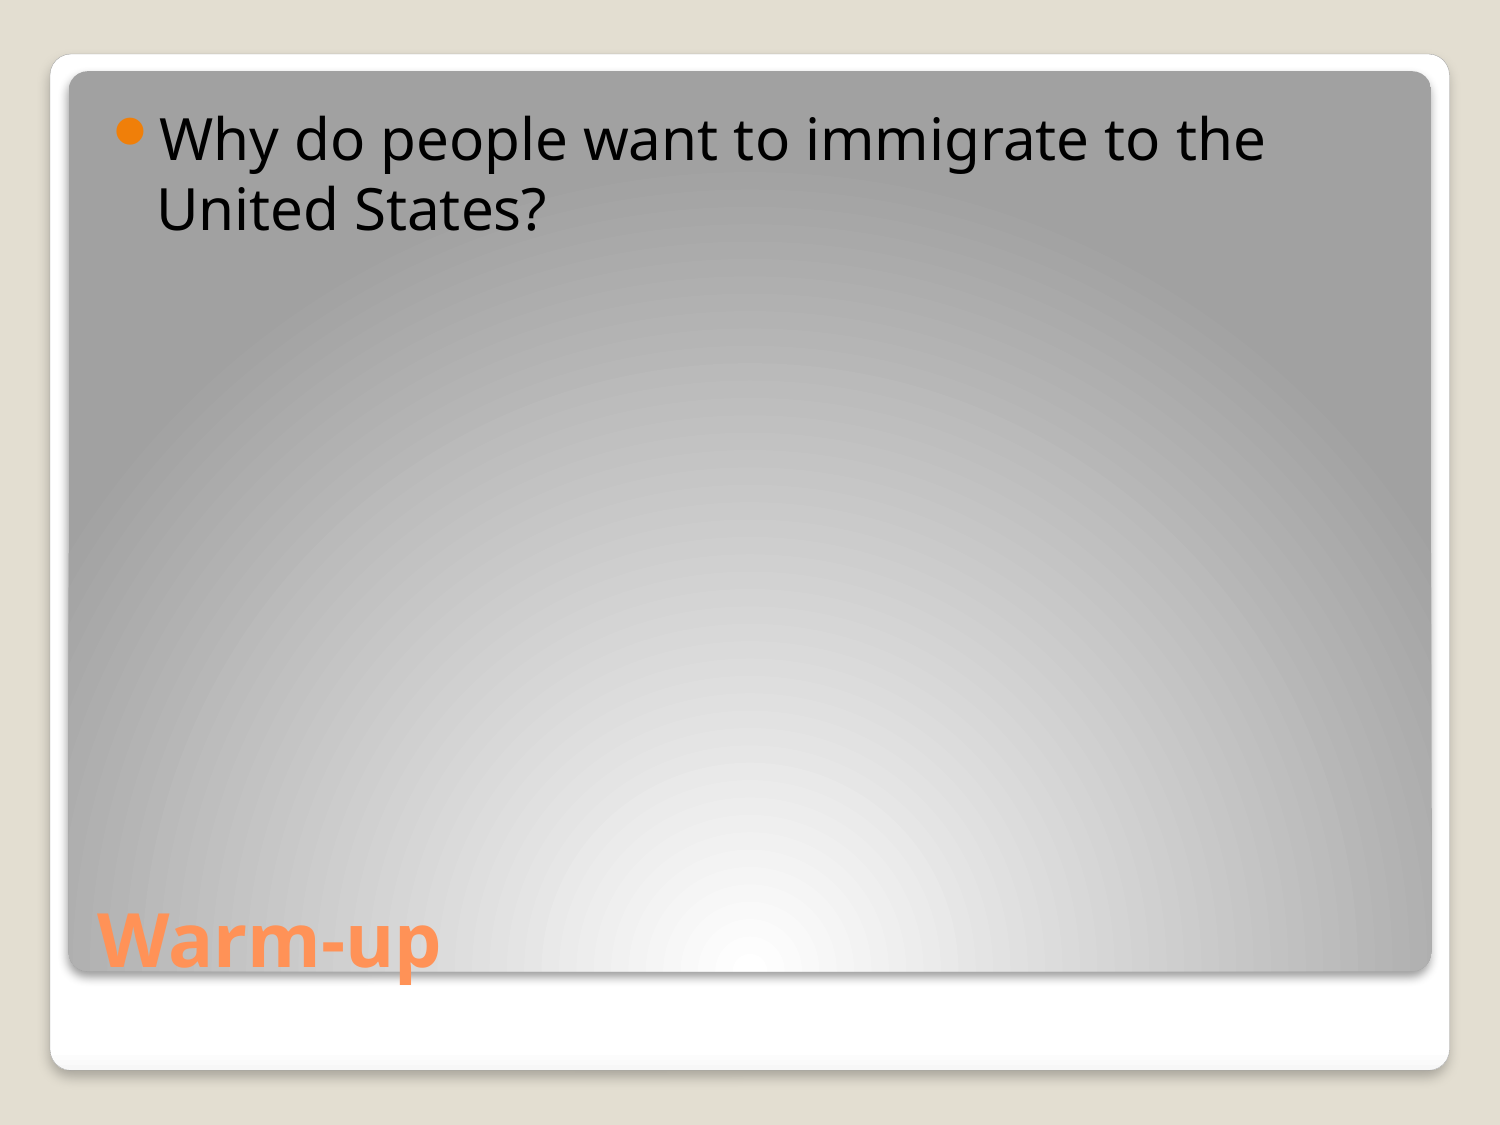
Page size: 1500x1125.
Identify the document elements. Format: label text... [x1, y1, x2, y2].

list Why do people want to immigrate to the United States? [82, 86, 1425, 774]
title Warm-up [82, 817, 1425, 990]
